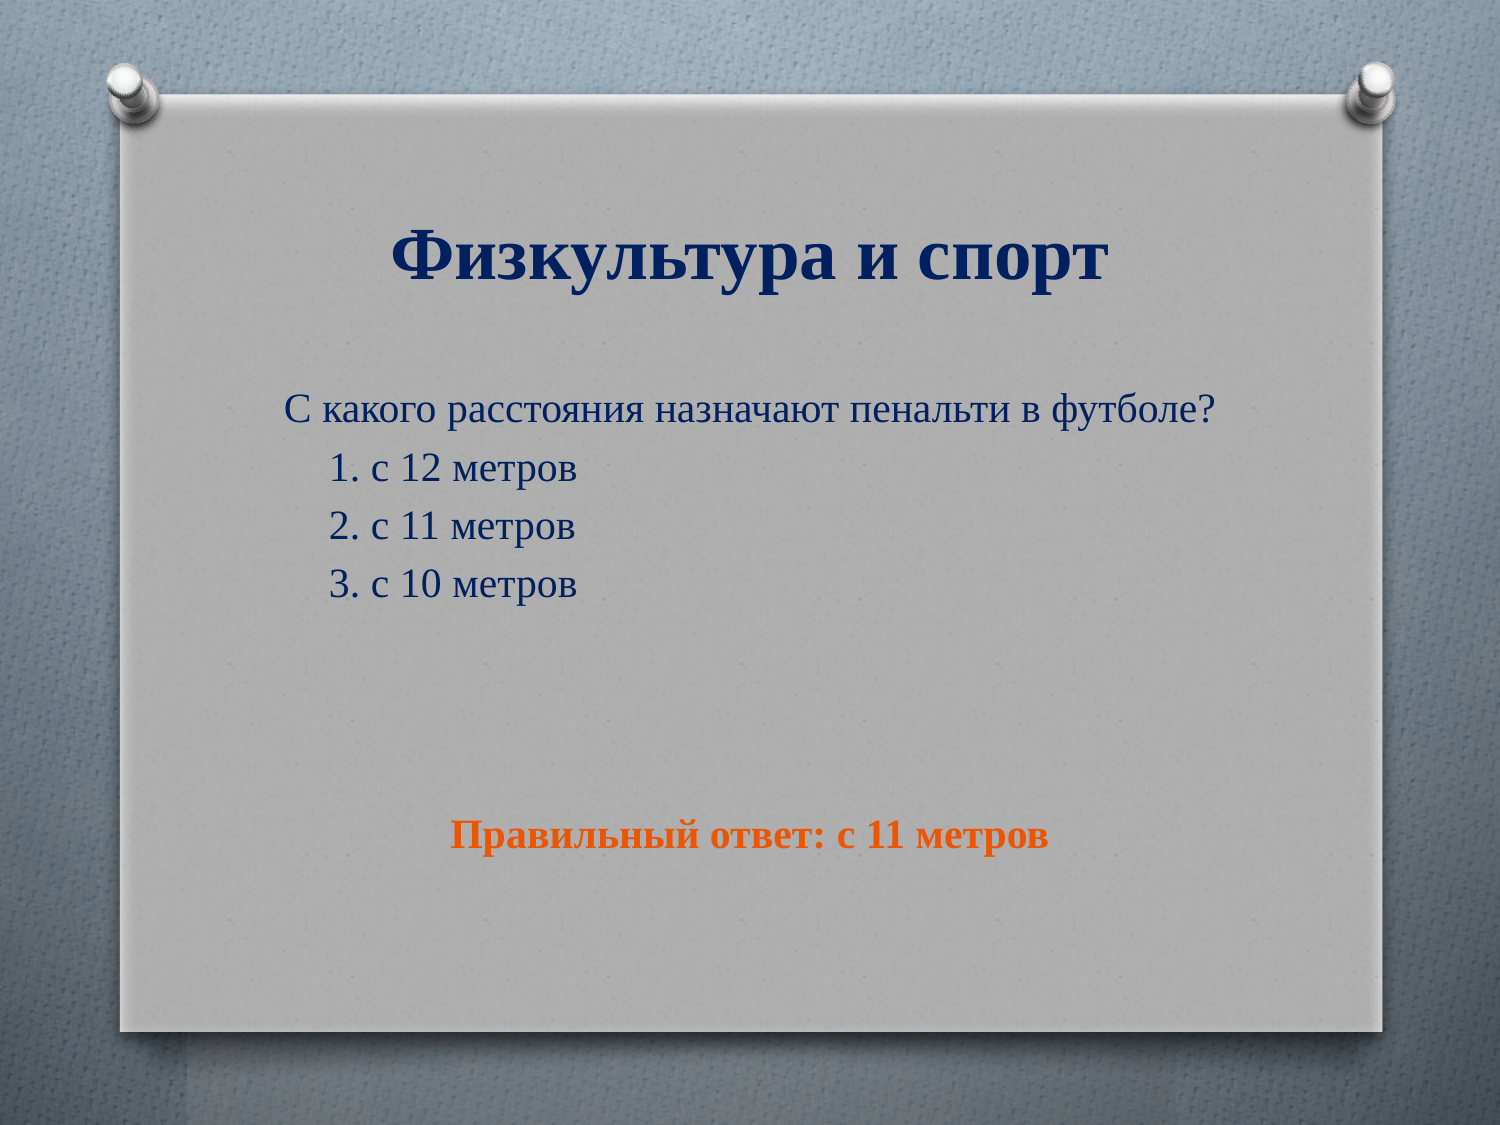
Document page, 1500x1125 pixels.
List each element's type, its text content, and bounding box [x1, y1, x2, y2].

title Физкультура и спорт [237, 184, 1263, 303]
picture [1317, 35, 1439, 156]
list С какого расстояния назначают пенальти в футболе? 1. с 12 метров 2. с 11 метров 3. с 10 метров Правильный ответ: с 11 метров [238, 373, 1262, 894]
picture [75, 29, 198, 153]
